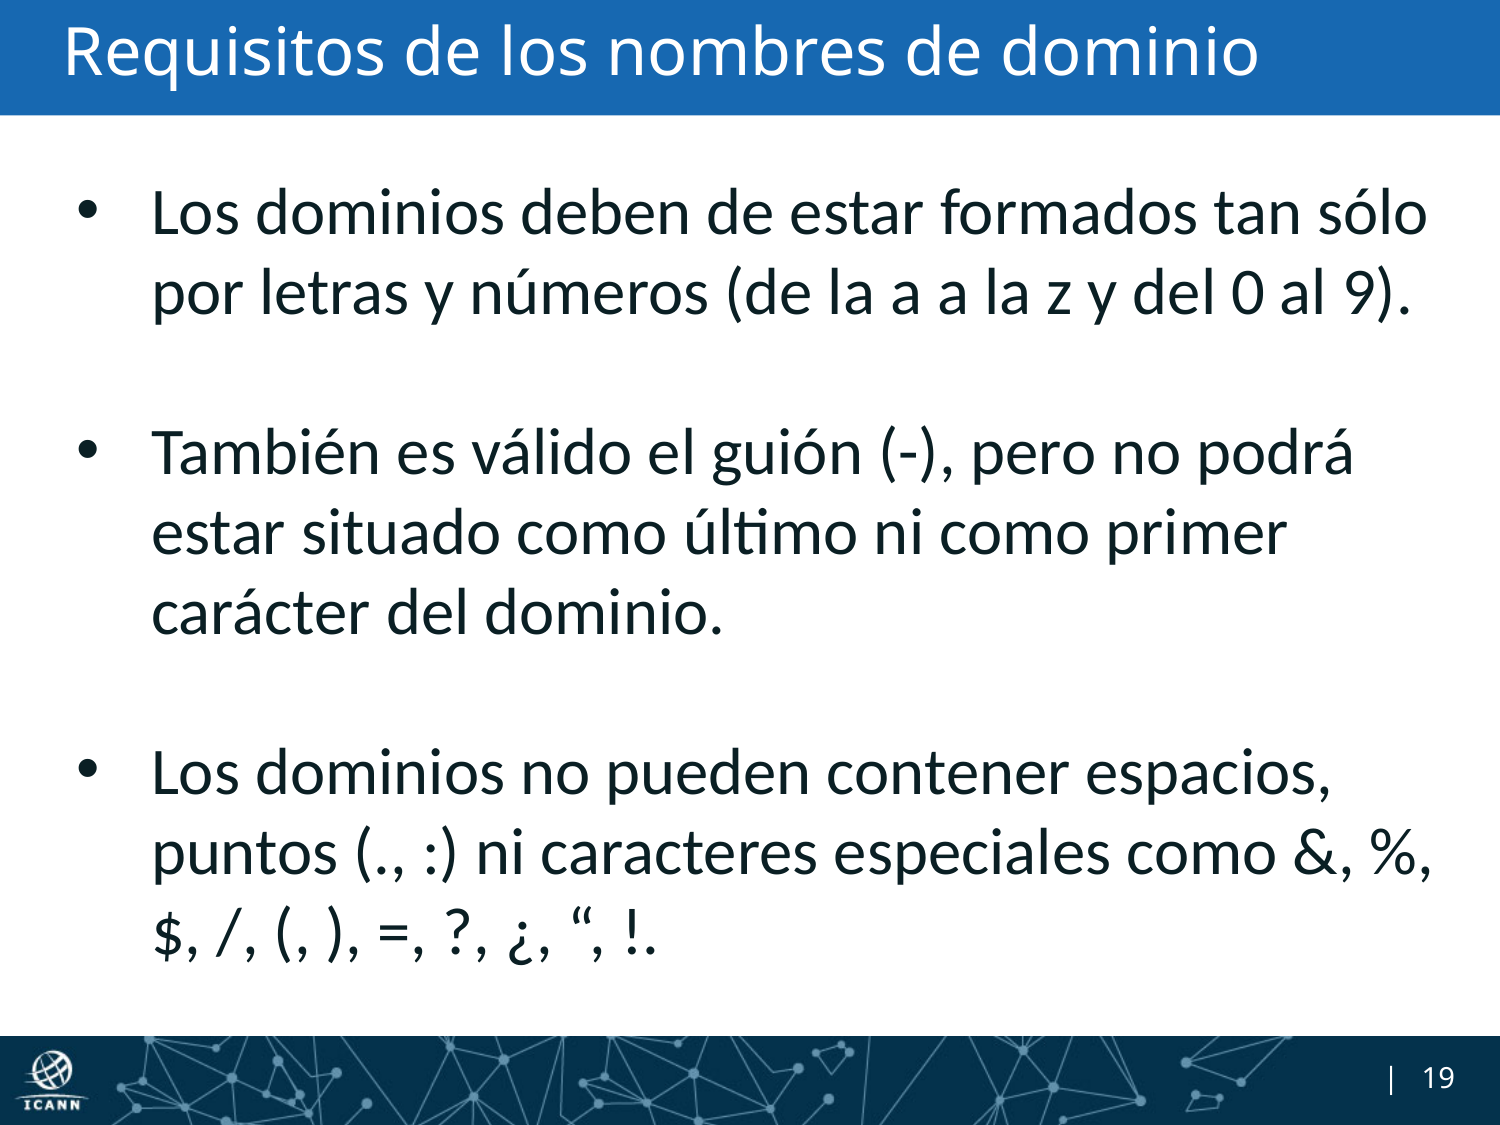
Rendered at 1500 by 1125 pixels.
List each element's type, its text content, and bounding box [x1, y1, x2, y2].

text_box Los dominios deben de estar formados tan sólo por letras y números (de la a a la z y del 0 al 9). También es válido el guión (-), pero no podrá estar situado como último ni como primer carácter del dominio. Los dominios no pueden contener espacios, puntos (., :) ni caracteres especiales como &, %, $, /, (, ), =, ?, ¿, “, !. [61, 160, 1500, 975]
title Requisitos de los nombres de dominio [0, 0, 1500, 116]
picture [0, 1036, 1500, 1125]
